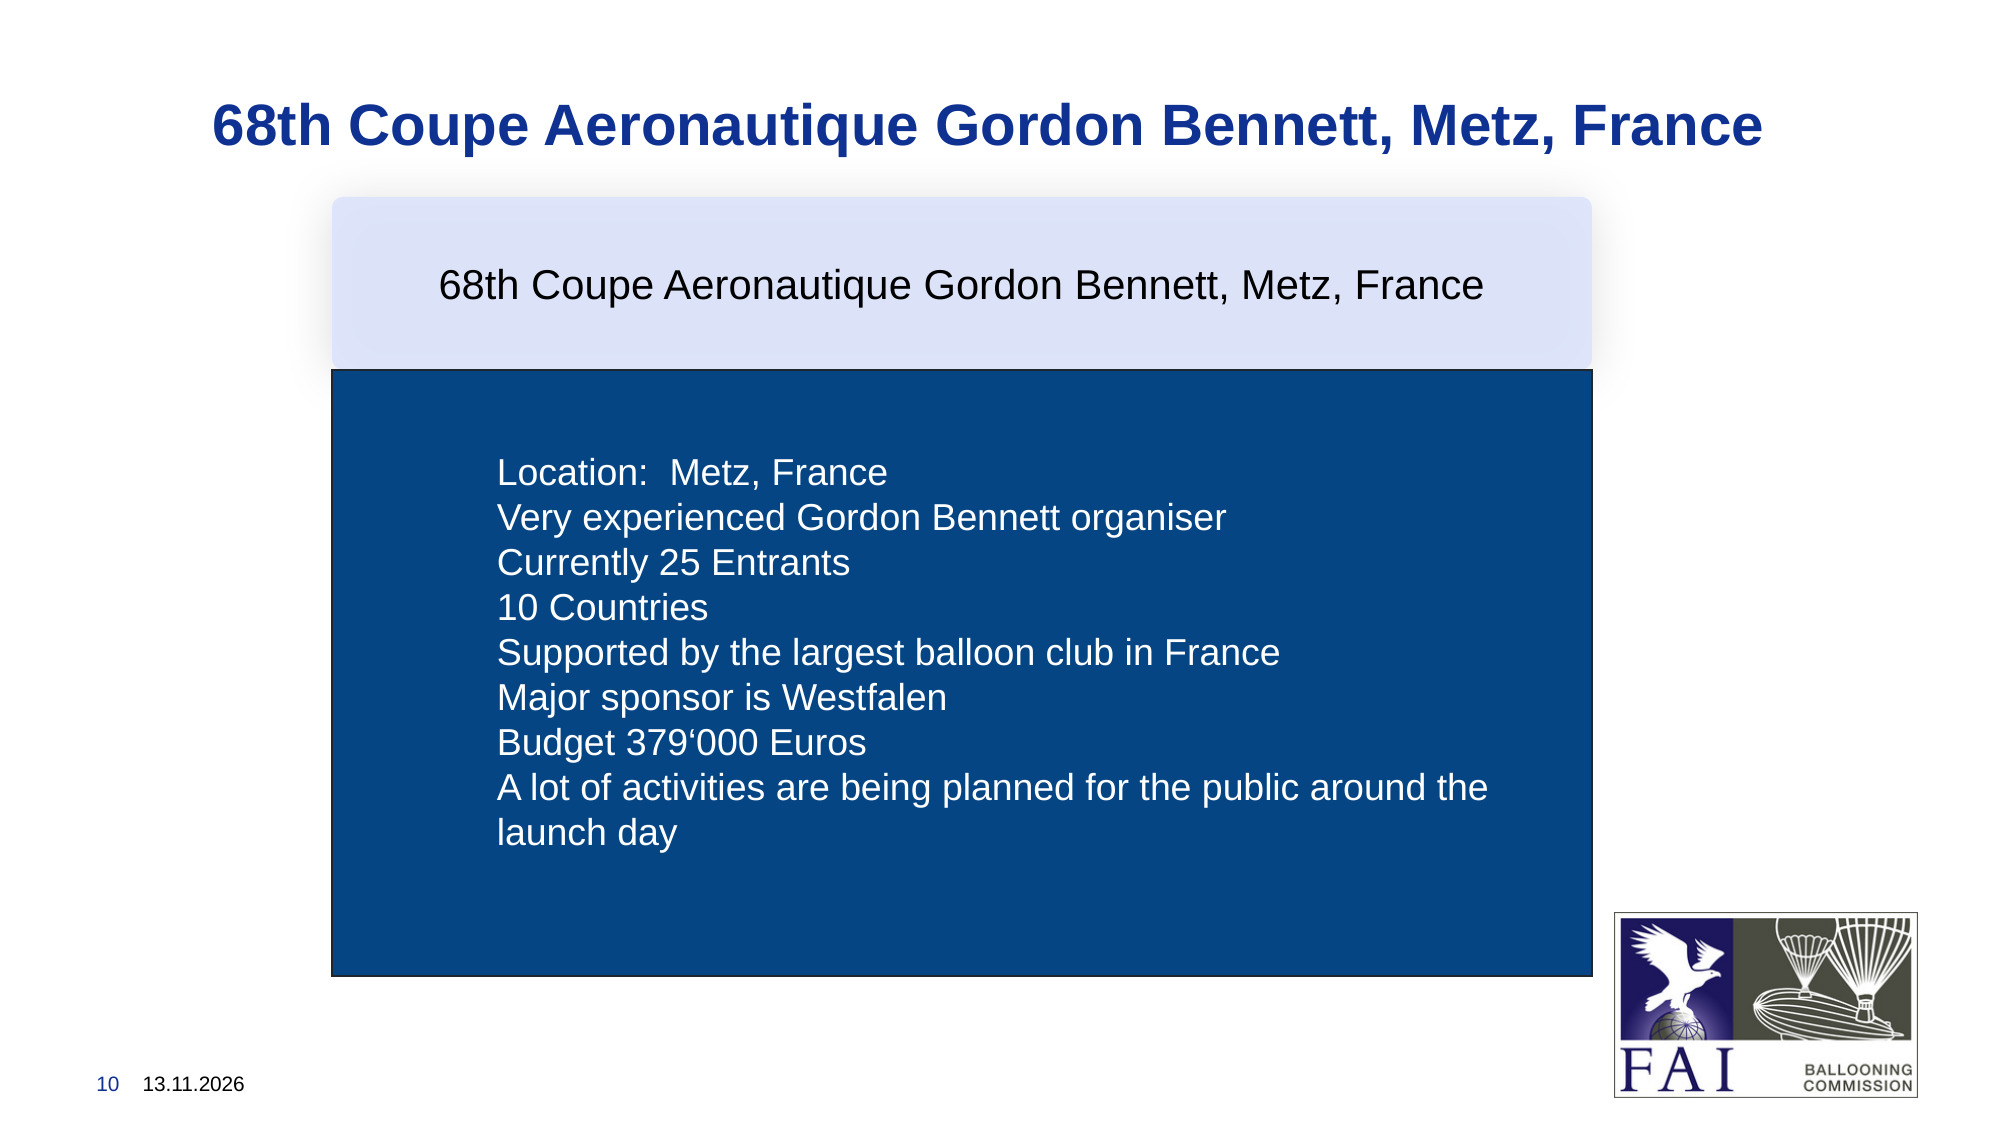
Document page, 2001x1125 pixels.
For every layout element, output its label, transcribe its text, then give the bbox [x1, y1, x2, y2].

title 68th Coupe Aeronautique Gordon Bennett, Metz, France [96, 72, 1881, 159]
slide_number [143, 1070, 256, 1125]
slide_number 10 [96, 1070, 143, 1125]
picture [1614, 912, 1918, 1098]
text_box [331, 196, 1592, 976]
